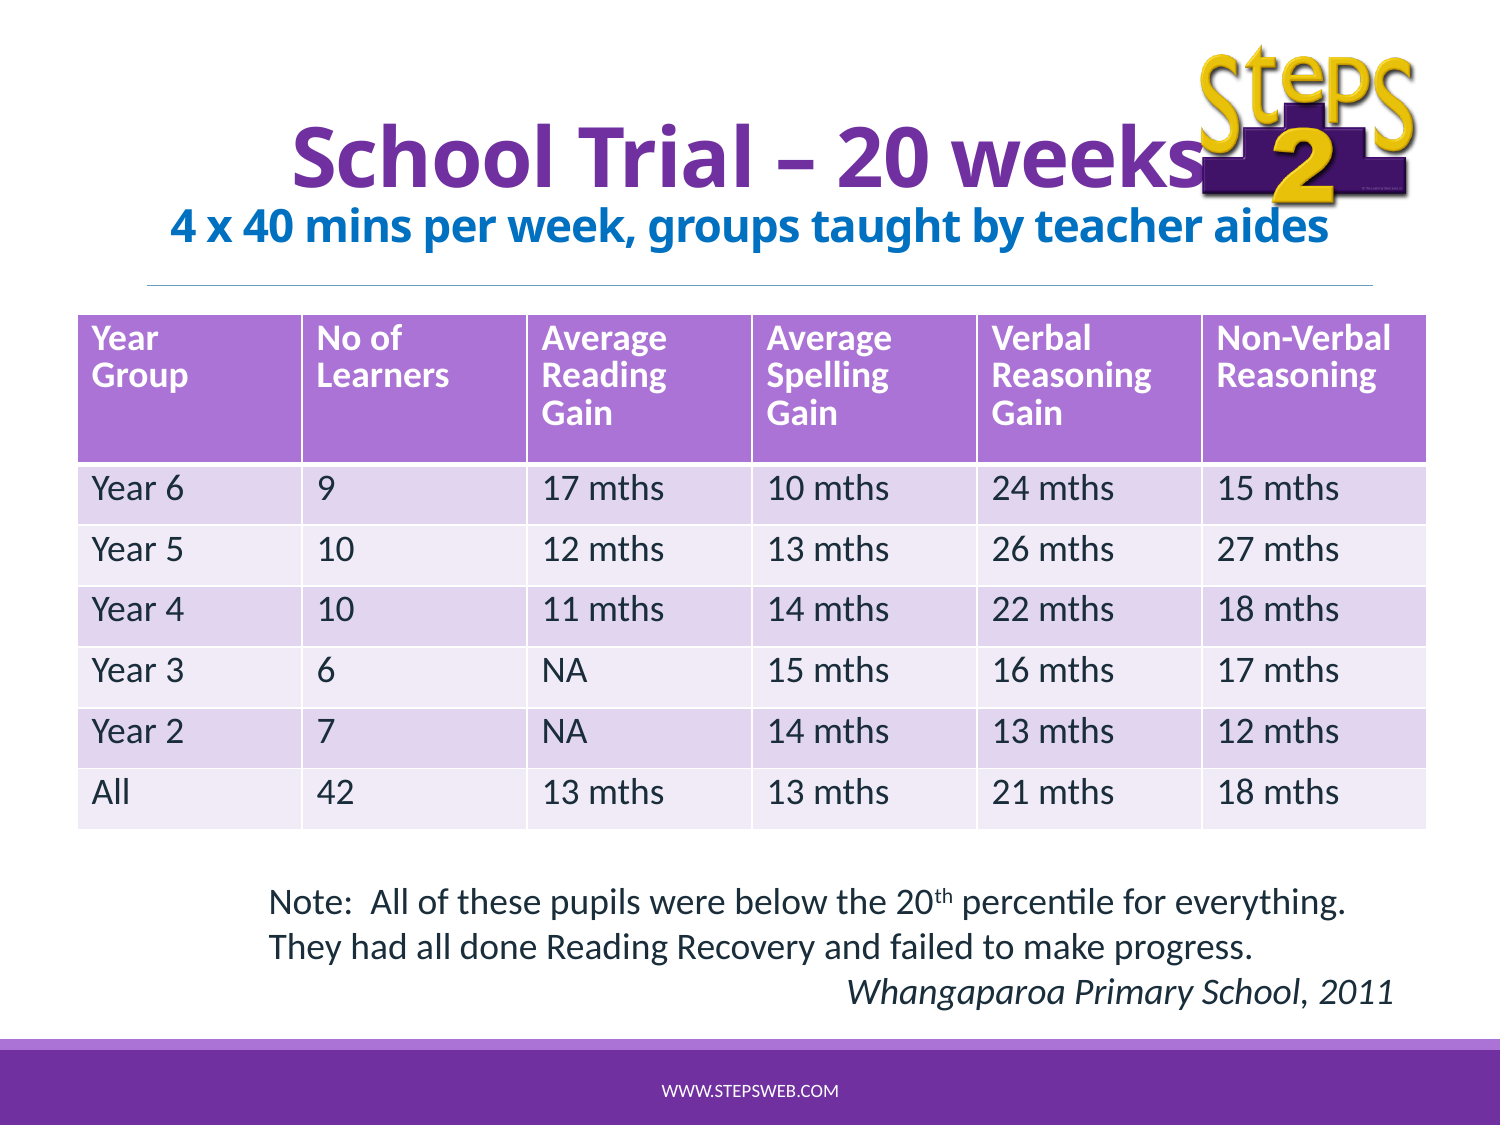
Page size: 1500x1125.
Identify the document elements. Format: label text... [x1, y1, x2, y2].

picture [1186, 42, 1426, 219]
table_cell Year 3 [78, 648, 301, 707]
table_cell 14 mths [753, 709, 976, 768]
table_cell NA [528, 709, 751, 768]
table_cell 17 mths [528, 467, 751, 524]
text_box Note: All of these pupils were below the 20th percentile for everything. They had all done Reading Recovery and failed to make progress. Whangaparoa Primary School, 2011 [253, 869, 1424, 1020]
table_cell 10 mths [753, 467, 976, 524]
table_cell 12 mths [1203, 709, 1426, 768]
table_cell 10 [303, 587, 526, 646]
table_header Verbal Reasoning Gain [978, 315, 1201, 462]
table_cell 26 mths [978, 526, 1201, 585]
table_cell 21 mths [978, 769, 1201, 829]
table_cell Year 6 [78, 467, 301, 524]
table_cell 6 [303, 648, 526, 707]
table_cell All [78, 769, 301, 829]
table_header No of Learners [303, 315, 526, 462]
table_cell 7 [303, 709, 526, 768]
table_cell 12 mths [528, 526, 751, 585]
table_cell 10 [303, 526, 526, 585]
table_cell 13 mths [753, 769, 976, 829]
table_header Year Group [78, 315, 301, 462]
table_cell 13 mths [753, 526, 976, 585]
table_cell 16 mths [978, 648, 1201, 707]
table_cell 11 mths [528, 587, 751, 646]
footer www.stepsweb.com [453, 1059, 1047, 1120]
table_cell 17 mths [1203, 648, 1426, 707]
table_cell 18 mths [1203, 769, 1426, 829]
table_cell 15 mths [1203, 467, 1426, 524]
table_cell 18 mths [1203, 587, 1426, 646]
table_cell 9 [303, 467, 526, 524]
table_cell NA [528, 648, 751, 707]
table_cell Year 2 [78, 709, 301, 768]
table_cell 42 [303, 769, 526, 829]
table_cell 15 mths [753, 648, 976, 707]
table_cell 27 mths [1203, 526, 1426, 585]
table_header Average Spelling Gain [753, 315, 976, 462]
table_cell 13 mths [978, 709, 1201, 768]
table_cell 14 mths [753, 587, 976, 646]
table_cell 22 mths [978, 587, 1201, 646]
table_header Non-Verbal Reasoning [1203, 315, 1426, 462]
table_cell 24 mths [978, 467, 1201, 524]
table_cell Year 4 [78, 587, 301, 646]
title School Trial – 20 weeks 4 x 40 mins per week, groups taught by teacher aides [75, 45, 1425, 314]
table_cell 13 mths [528, 769, 751, 829]
table_cell Year 5 [78, 526, 301, 585]
table_header Average Reading Gain [528, 315, 751, 462]
